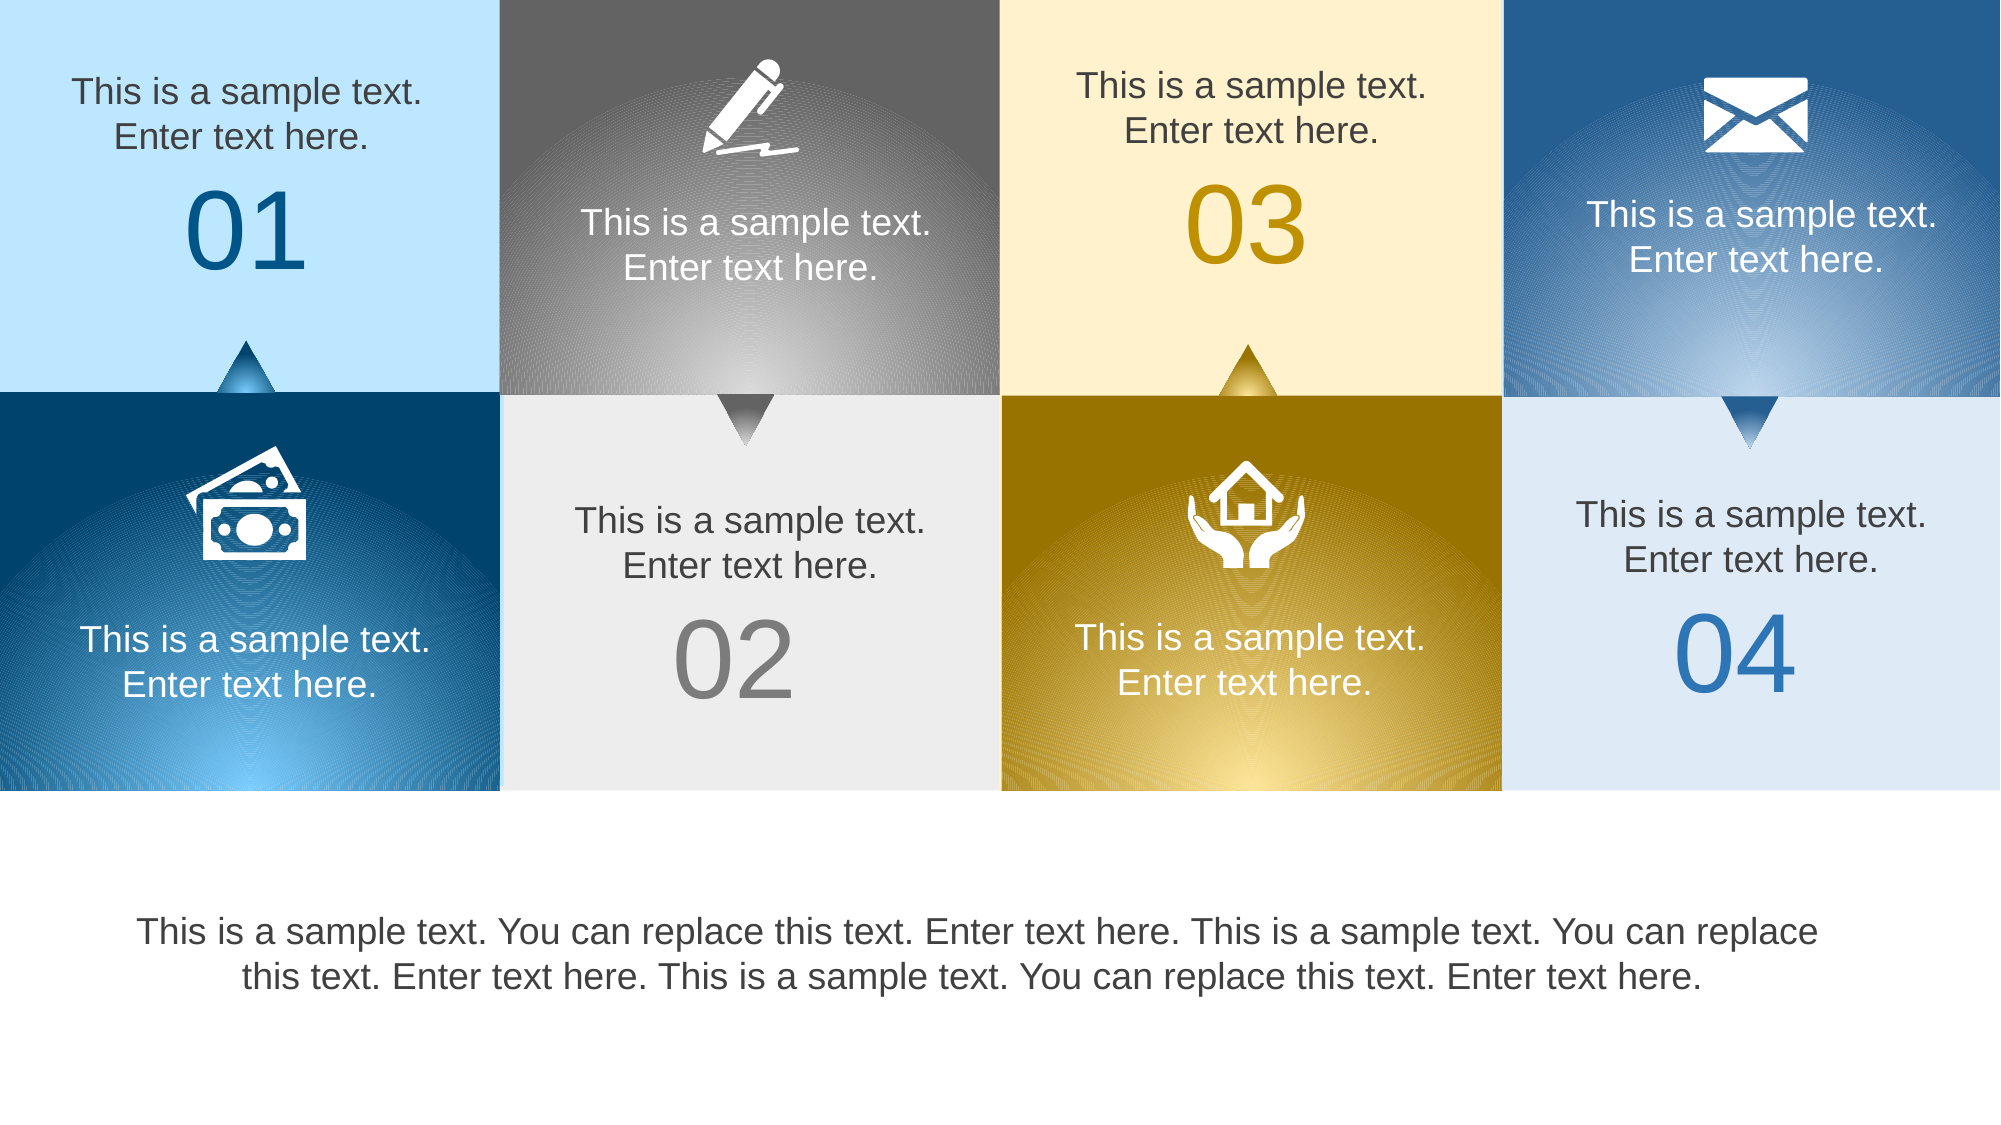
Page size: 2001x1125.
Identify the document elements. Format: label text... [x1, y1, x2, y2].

text_box [500, 446, 505, 787]
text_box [702, 59, 800, 157]
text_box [1503, 0, 2000, 449]
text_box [185, 445, 306, 560]
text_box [1001, 344, 1502, 791]
text_box This is a sample text. Enter text here. 03 [1056, 53, 1447, 294]
text_box This is a sample text. Enter text here. 01 [51, 60, 442, 300]
text_box This is a sample text. Enter text here. 02 [555, 488, 946, 729]
text_box [0, 0, 499, 340]
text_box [499, 0, 1000, 446]
text_box This is a sample text. You can replace this text. Enter text here. This is a sample text. You can replace this text. Enter text here. This is a sample text. You can replace this text. Enter text here. [107, 899, 1849, 1005]
text_box This is a sample text. Enter text here. 04 [1556, 482, 1947, 723]
text_box [1500, 0, 2000, 791]
text_box [500, 446, 998, 791]
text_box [0, 340, 500, 791]
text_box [1187, 460, 1305, 568]
text_box [998, 0, 1500, 791]
